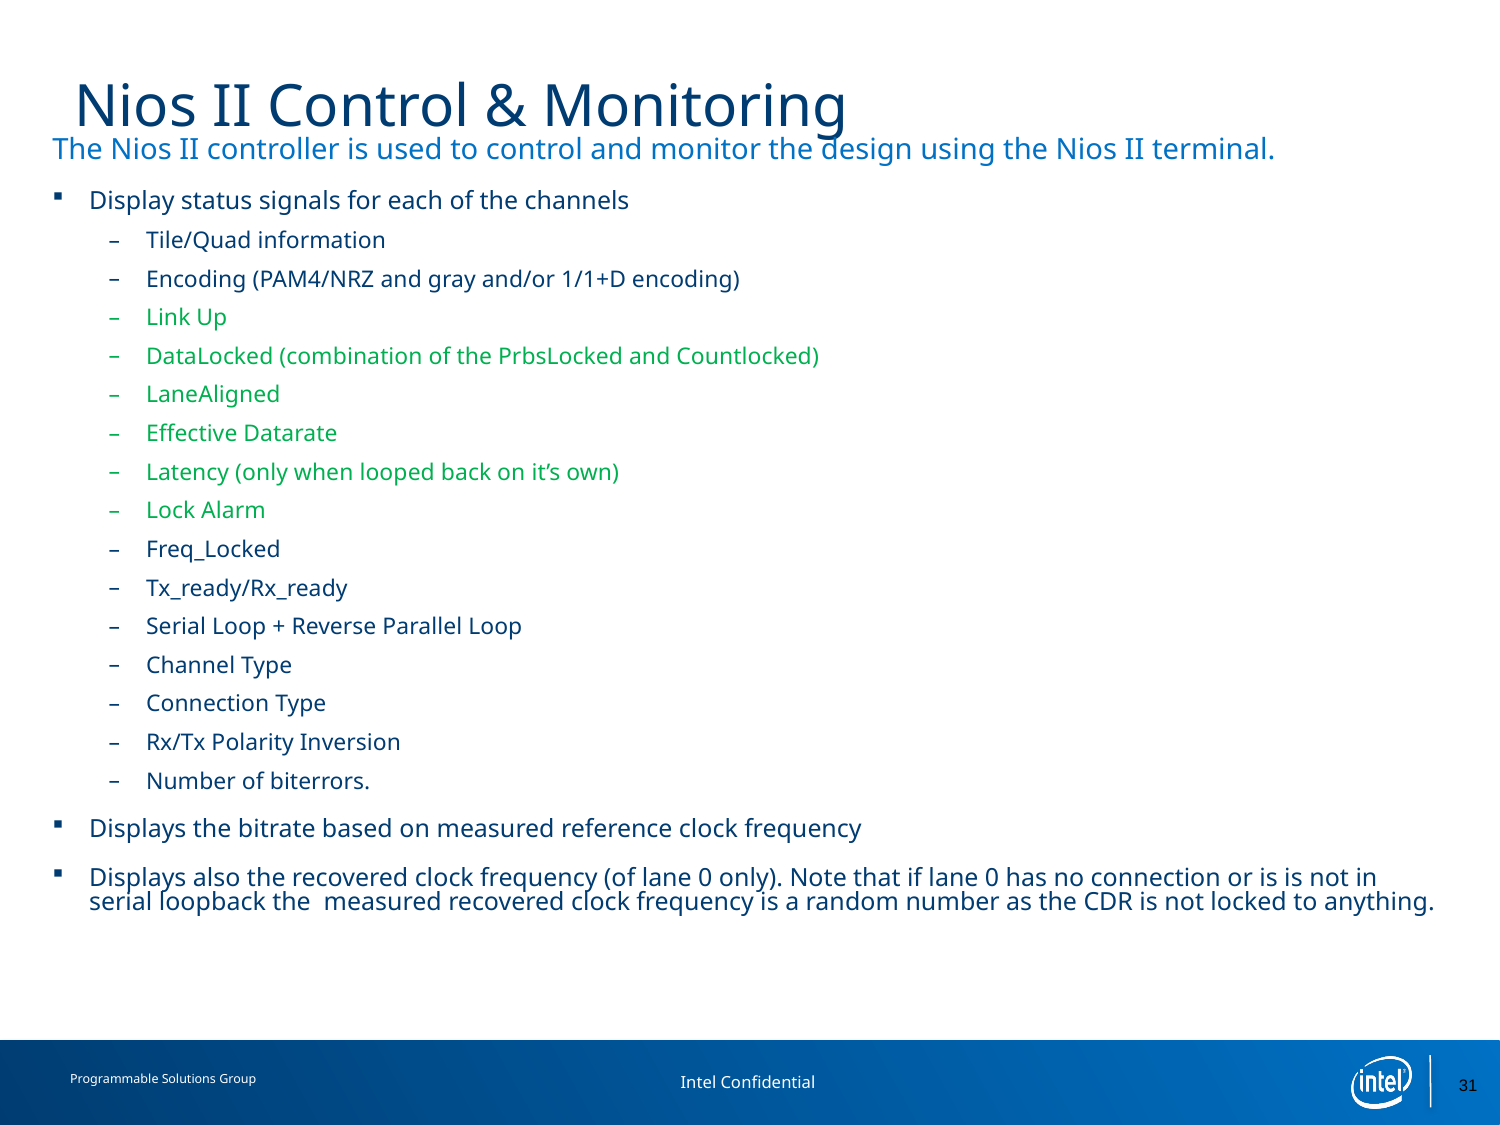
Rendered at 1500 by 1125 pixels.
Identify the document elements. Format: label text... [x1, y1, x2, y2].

list The Nios II controller is used to control and monitor the design using the Nios II terminal. Display status signals for each of the channels Tile/Quad information Encoding (PAM4/NRZ and gray and/or 1/1+D encoding) Link Up DataLocked (combination of the PrbsLocked and Countlocked) LaneAligned Effective Datarate Latency (only when looped back on it’s own) Lock Alarm Freq_Locked Tx_ready/Rx_ready Serial Loop + Reverse Parallel Loop Channel Type Connection Type Rx/Tx Polarity Inversion Number of biterrors. Displays the bitrate based on measured reference clock frequency Displays also the recovered clock frequency (of lane 0 only). Note that if lane 0 has no connection or is is not in serial loopback the measured recovered clock frequency is a random number as the CDR is not locked to anything. [52, 137, 1448, 963]
title Nios II Control & Monitoring [74, 67, 1425, 137]
slide_number 31 [1127, 1055, 1478, 1116]
